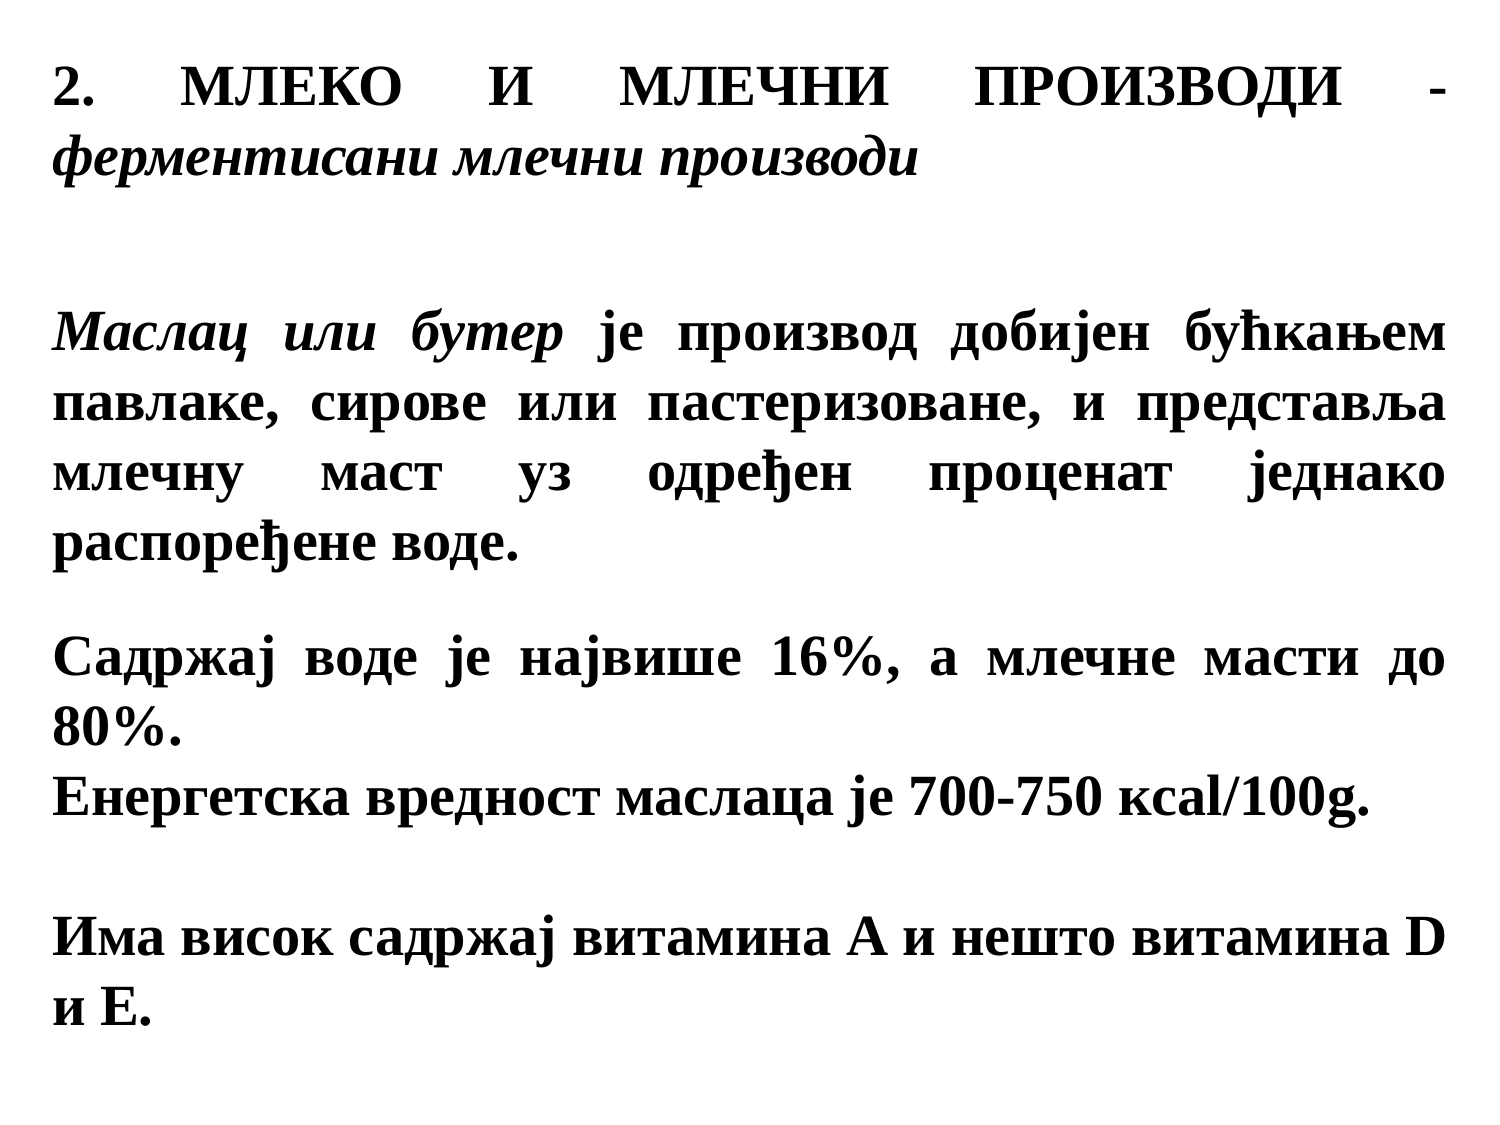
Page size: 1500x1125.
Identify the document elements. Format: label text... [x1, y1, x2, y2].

text_box 2. МЛЕКО И МЛЕЧНИ ПРОИЗВОДИ - ферментисани млечни производи Маслац или бутер је производ добијен бућкањем павлаке, сирове или пастеризоване, и представља млечну маст уз одређен проценат једнако распоређене воде. Садржај воде је највише 16%, а млечне масти до 80%. Енергетска вредност маслаца је 700-750 кcal/100g. Има висок садржај витамина А и нешто витамина D и Е. [37, 39, 1463, 1115]
